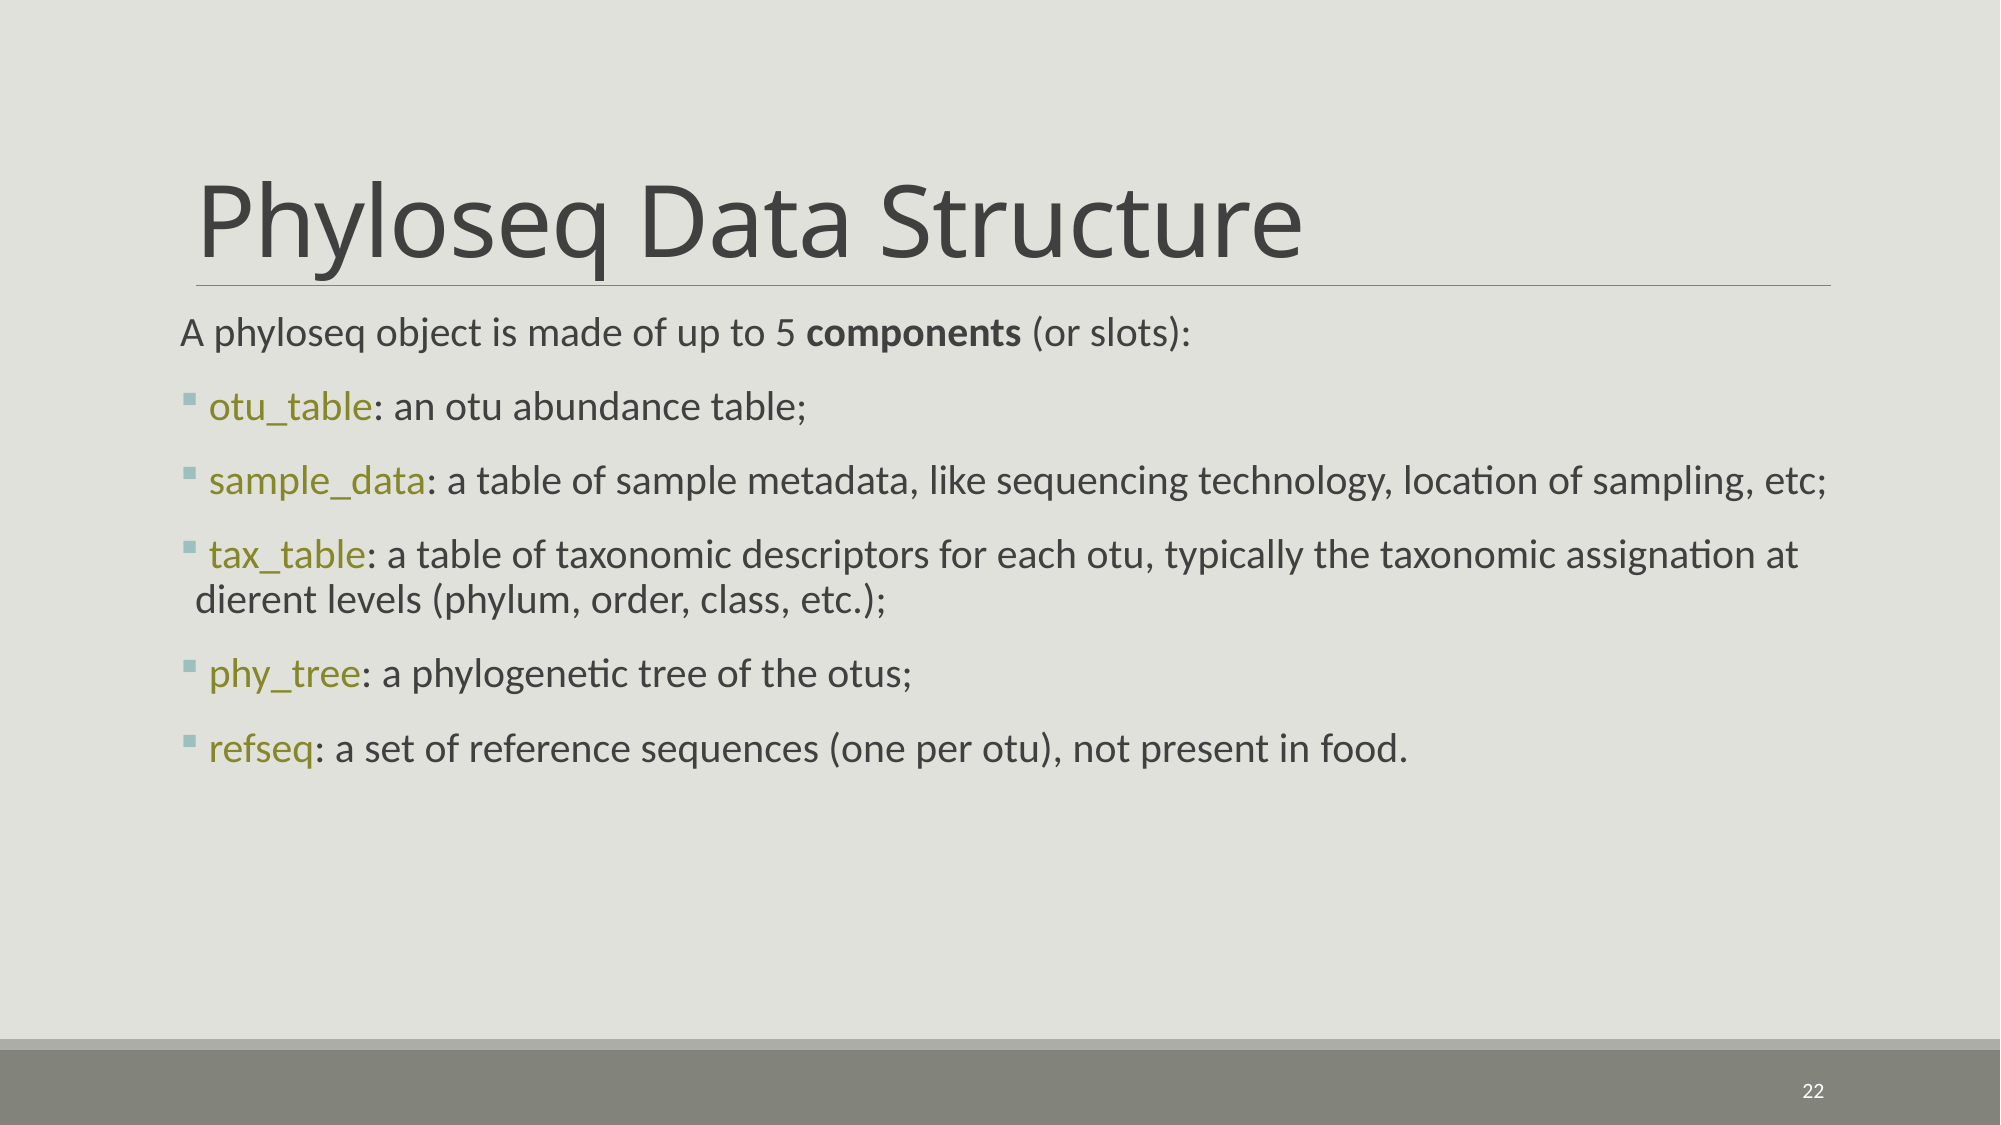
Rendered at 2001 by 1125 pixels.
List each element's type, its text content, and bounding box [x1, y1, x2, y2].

title Phyloseq Data Structure [180, 47, 1830, 285]
slide_number 22 [1624, 1059, 1840, 1120]
list A phyloseq object is made of up to 5 components (or slots): otu_table: an otu abundance table; sample_data: a table of sample metadata, like sequencing technology, location of sampling, etc; tax_table: a table of taxonomic descriptors for each otu, typically the taxonomic assignation at dierent levels (phylum, order, class, etc.); phy_tree: a phylogenetic tree of the otus; refseq: a set of reference sequences (one per otu), not present in food. [180, 302, 1830, 963]
